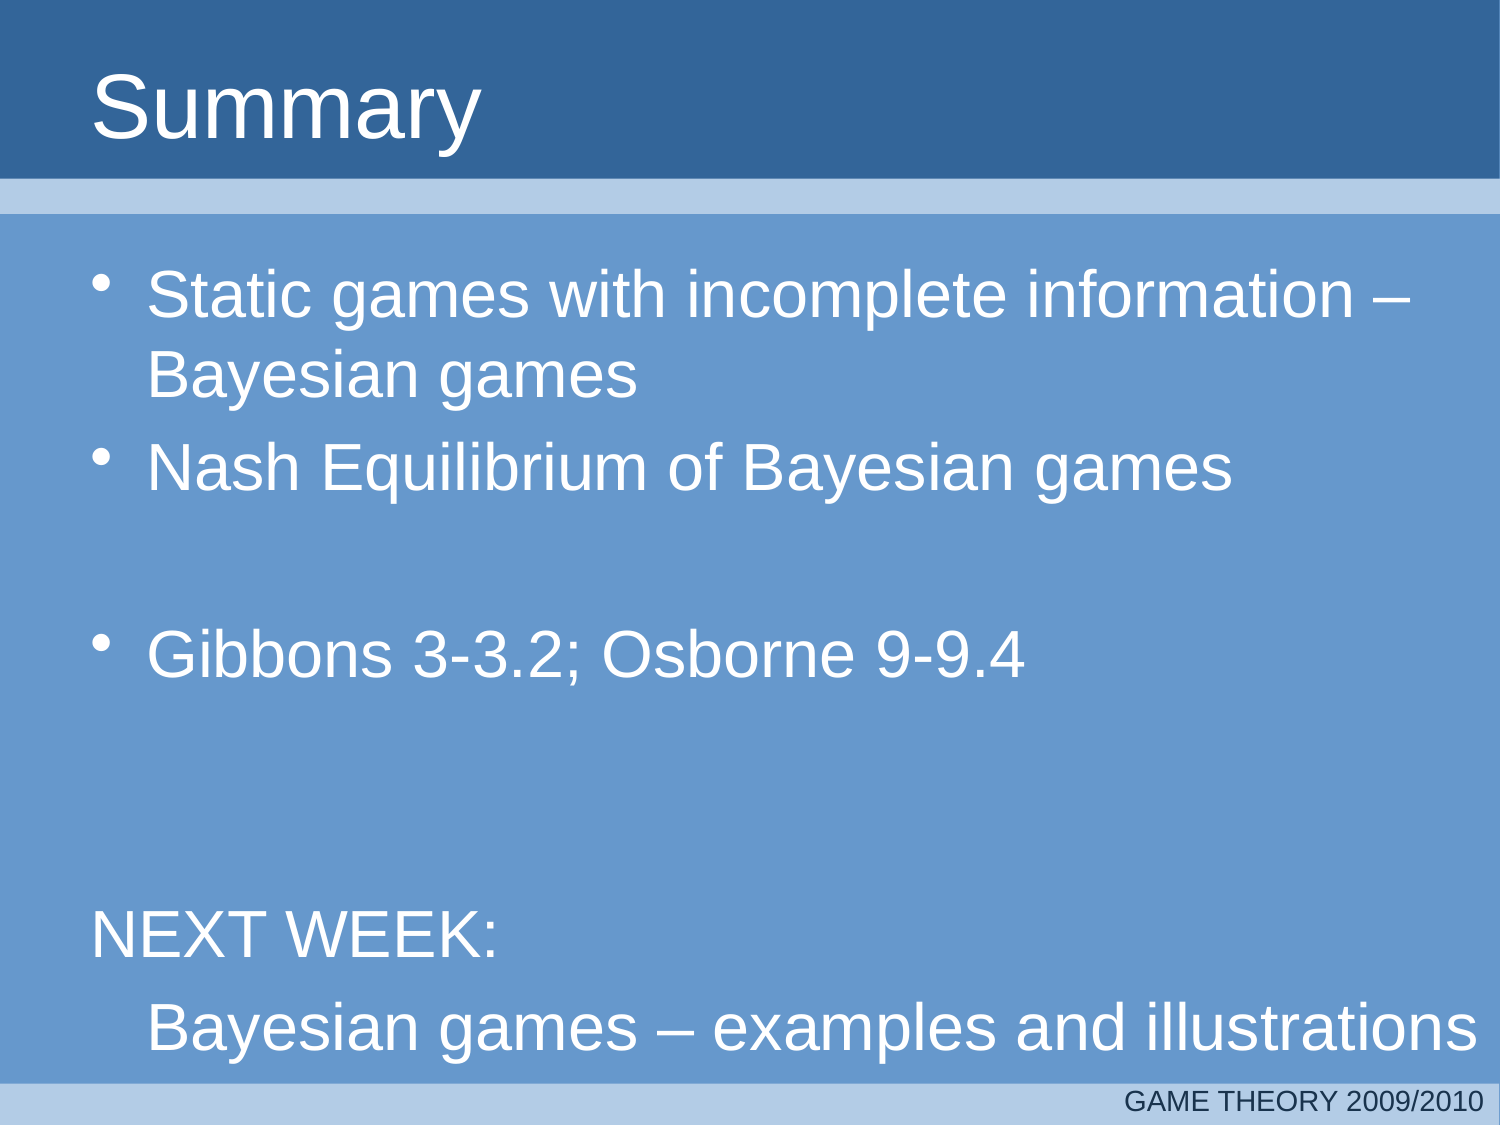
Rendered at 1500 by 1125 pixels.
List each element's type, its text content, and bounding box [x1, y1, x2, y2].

title Summary [74, 42, 1436, 162]
list Static games with incomplete information – Bayesian games Nash Equilibrium of Bayesian games Gibbons 3-3.2; Osborne 9-9.4 NEXT WEEK: Bayesian games – examples and illustrations [74, 243, 1500, 1000]
text_box GAME THEORY 2009/2010 [1109, 1075, 1500, 1125]
